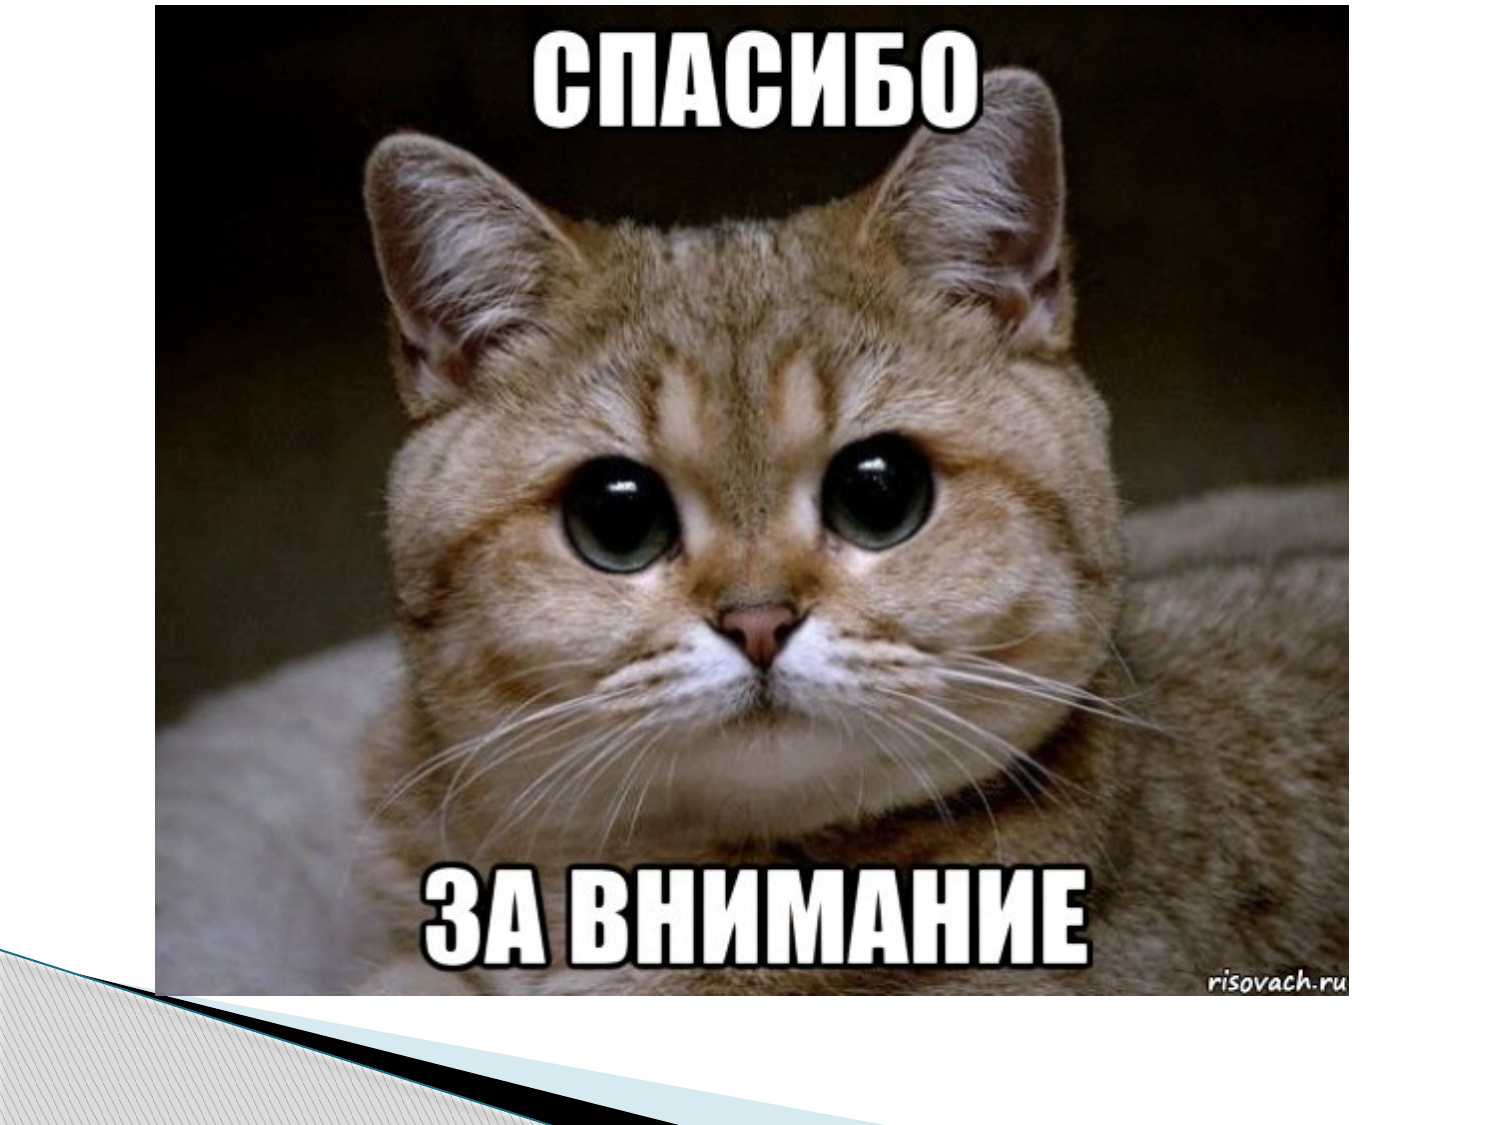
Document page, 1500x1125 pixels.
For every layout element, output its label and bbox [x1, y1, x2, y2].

picture [155, 5, 1350, 996]
